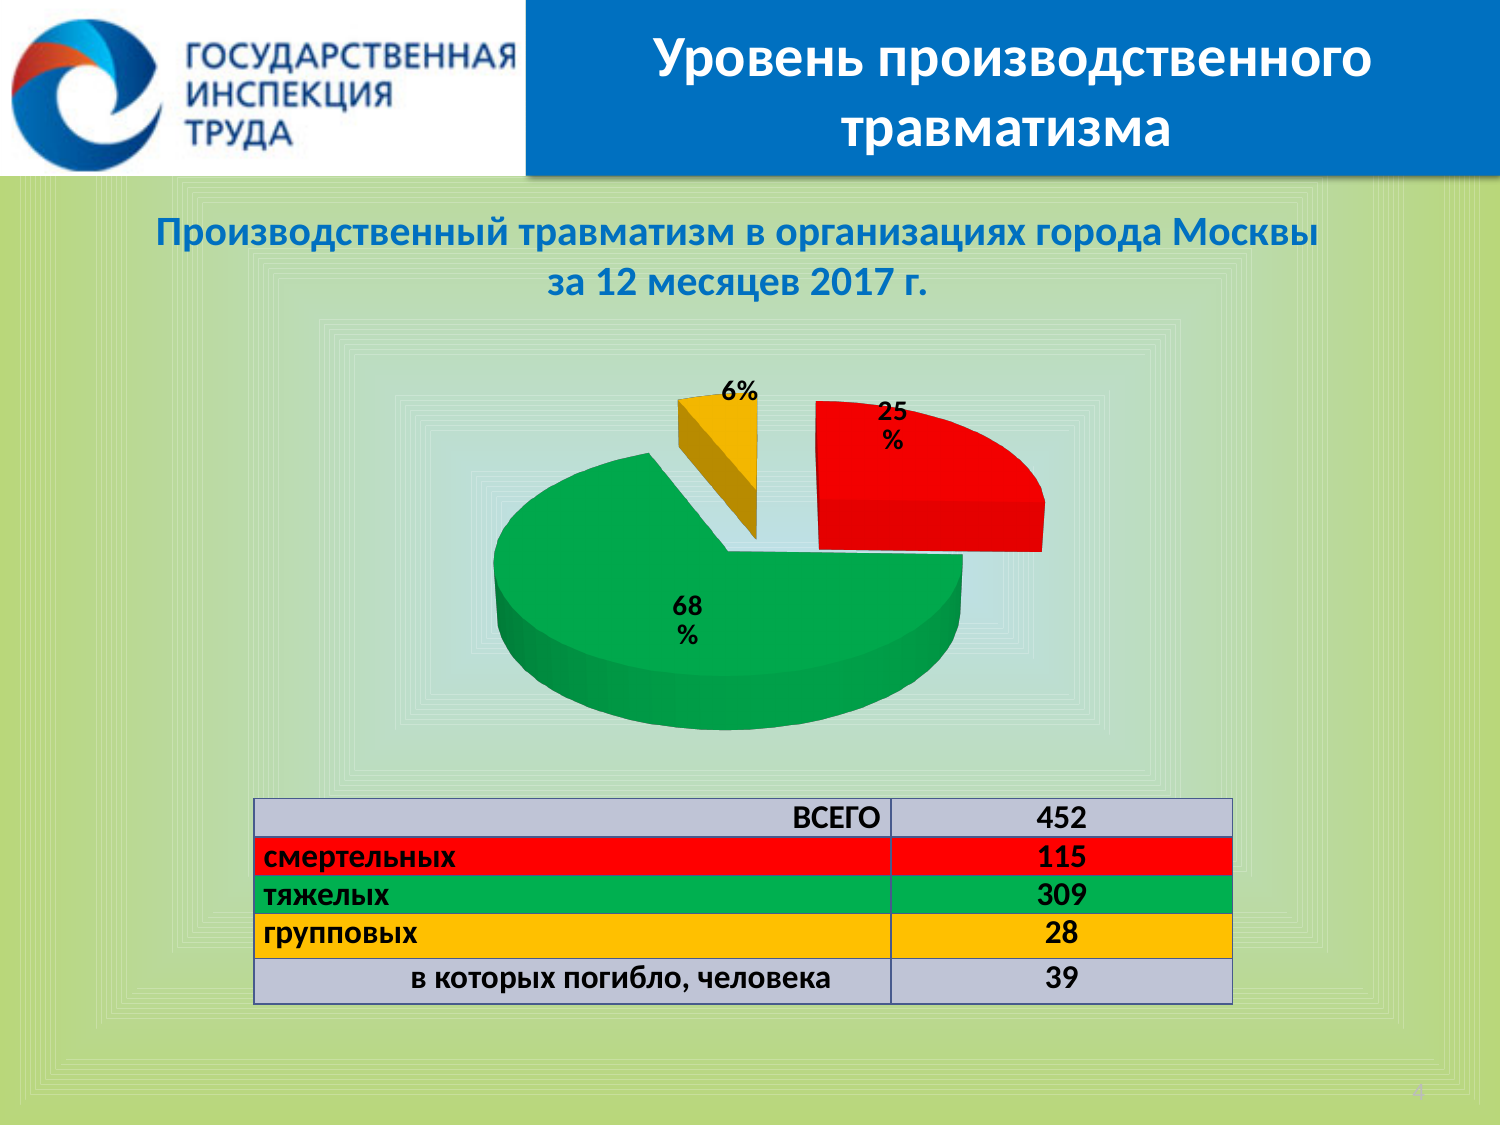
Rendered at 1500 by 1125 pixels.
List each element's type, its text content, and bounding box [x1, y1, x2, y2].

table_cell 28 [892, 914, 1232, 958]
slide_number 4 [1299, 1052, 1425, 1113]
table_cell 309 [892, 876, 1232, 913]
table_cell 115 [892, 838, 1232, 875]
table_header ВСЕГО [255, 799, 890, 836]
table_cell 39 [892, 959, 1232, 1003]
table_cell групповых [255, 914, 890, 958]
table_header 452 [892, 799, 1232, 836]
table_cell тяжелых [255, 876, 890, 913]
table_cell смертельных [255, 838, 890, 875]
picture [0, 0, 526, 177]
text_box Уровень производственного травматизма [532, 0, 1500, 176]
table_cell в которых погибло, человека [255, 959, 890, 1003]
text_box Производственный травматизм в организациях города Москвы за 12 месяцев 2017 г. [135, 196, 1341, 311]
chart [407, 361, 1330, 764]
